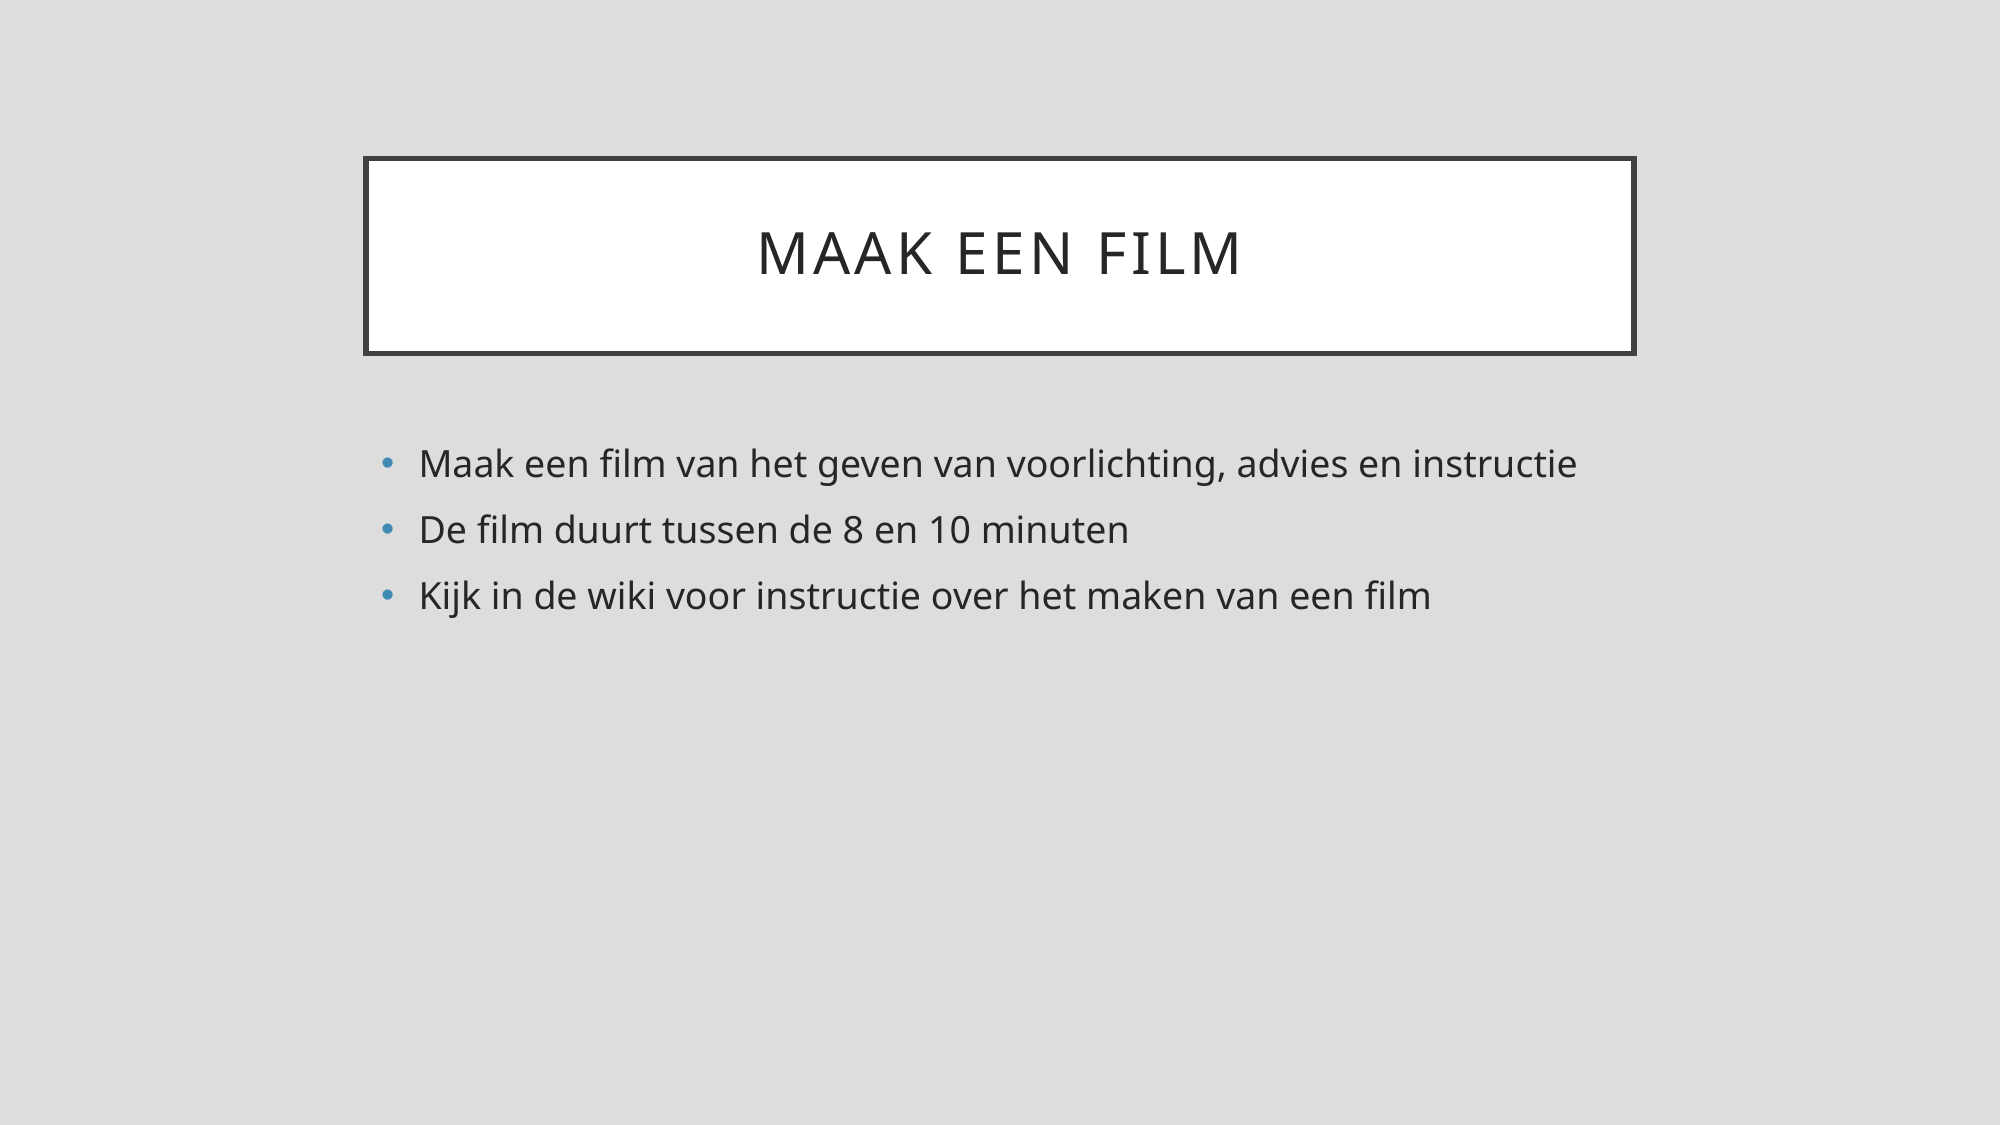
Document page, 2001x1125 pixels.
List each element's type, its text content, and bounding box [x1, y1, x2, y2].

list Maak een film van het geven van voorlichting, advies en instructie De film duurt tussen de 8 en 10 minuten Kijk in de wiki voor instructie over het maken van een film [366, 432, 1634, 942]
title Maak een film [363, 156, 1637, 356]
